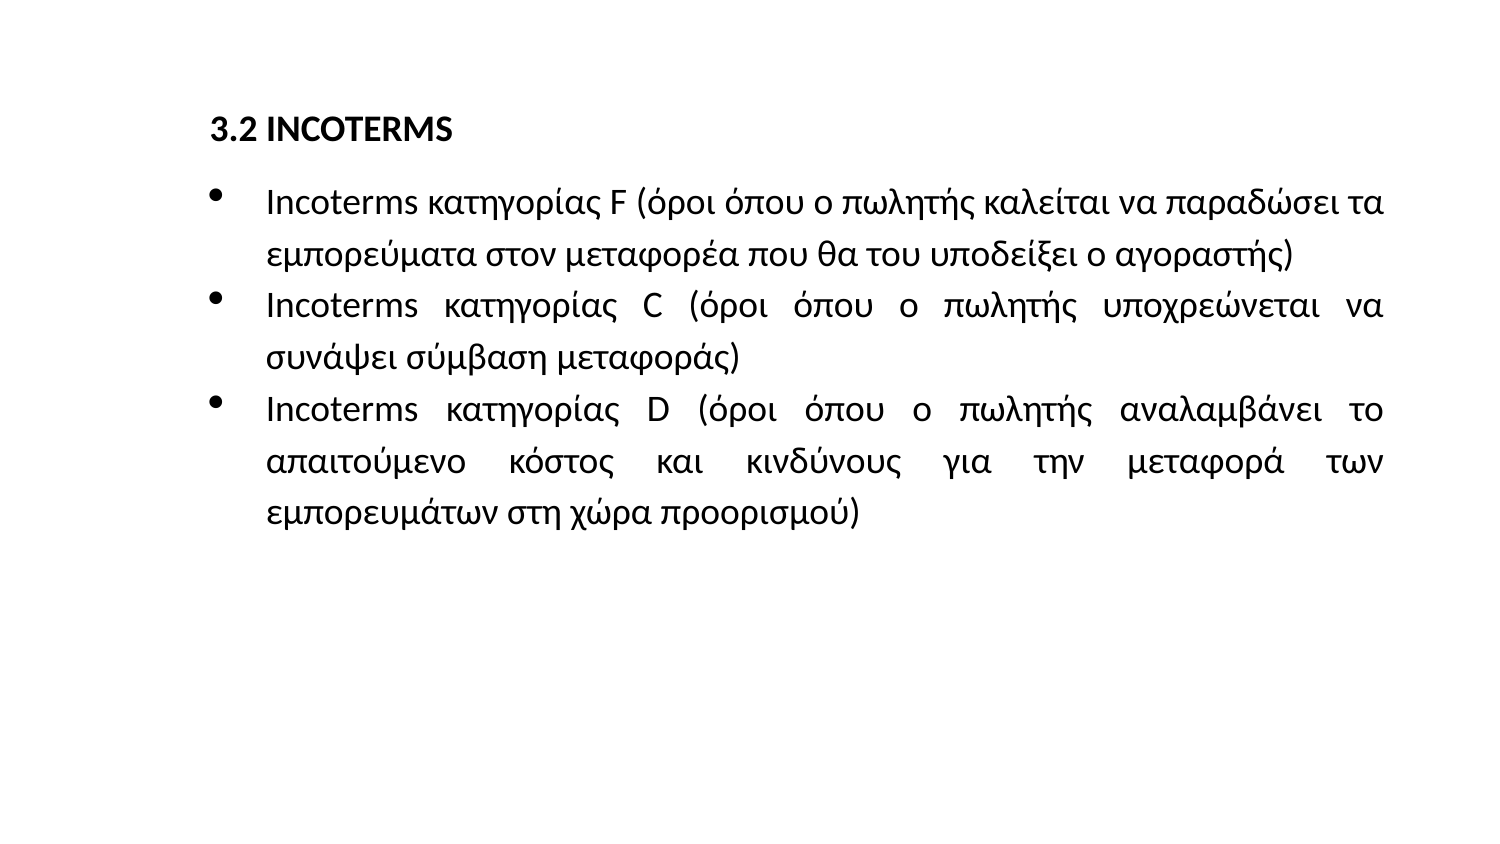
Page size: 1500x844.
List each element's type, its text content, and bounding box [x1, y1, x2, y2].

text_box 3.2 INCOTERMS Incoterms κατηγορίας F (όροι όπου ο πωλητής καλείται να παραδώσει τα εμπορεύματα στον μεταφορέα που θα του υποδείξει ο αγοραστής) Incoterms κατηγορίας C (όροι όπου ο πωλητής υποχρεώνεται να συνάψει σύμβαση μεταφοράς) Incoterms κατηγορίας D (όροι όπου ο πωλητής αναλαμβάνει το απαιτούμενο κόστος και κινδύνους για την μεταφορά των εμπορευμάτων στη χώρα προορισμού) [194, 90, 1400, 540]
